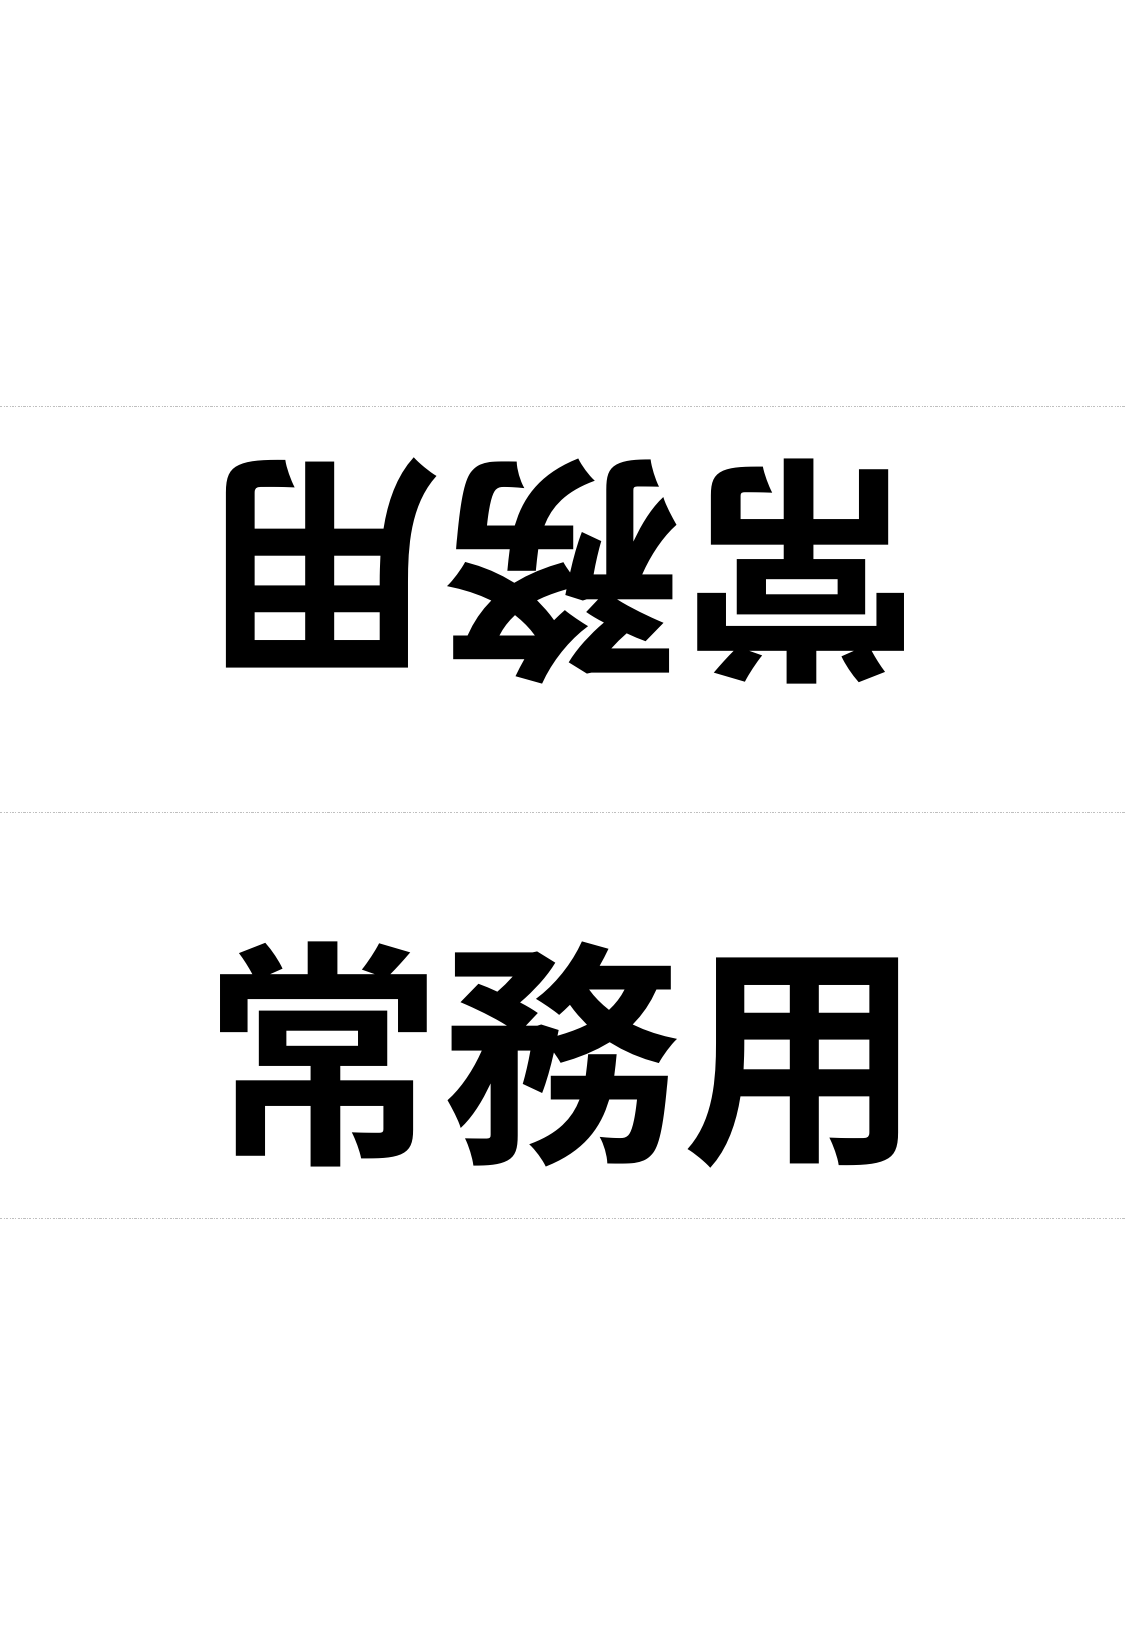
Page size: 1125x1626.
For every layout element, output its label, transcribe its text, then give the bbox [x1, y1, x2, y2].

text_box 常務用 [188, 425, 937, 728]
text_box 常務用 [188, 898, 937, 1201]
